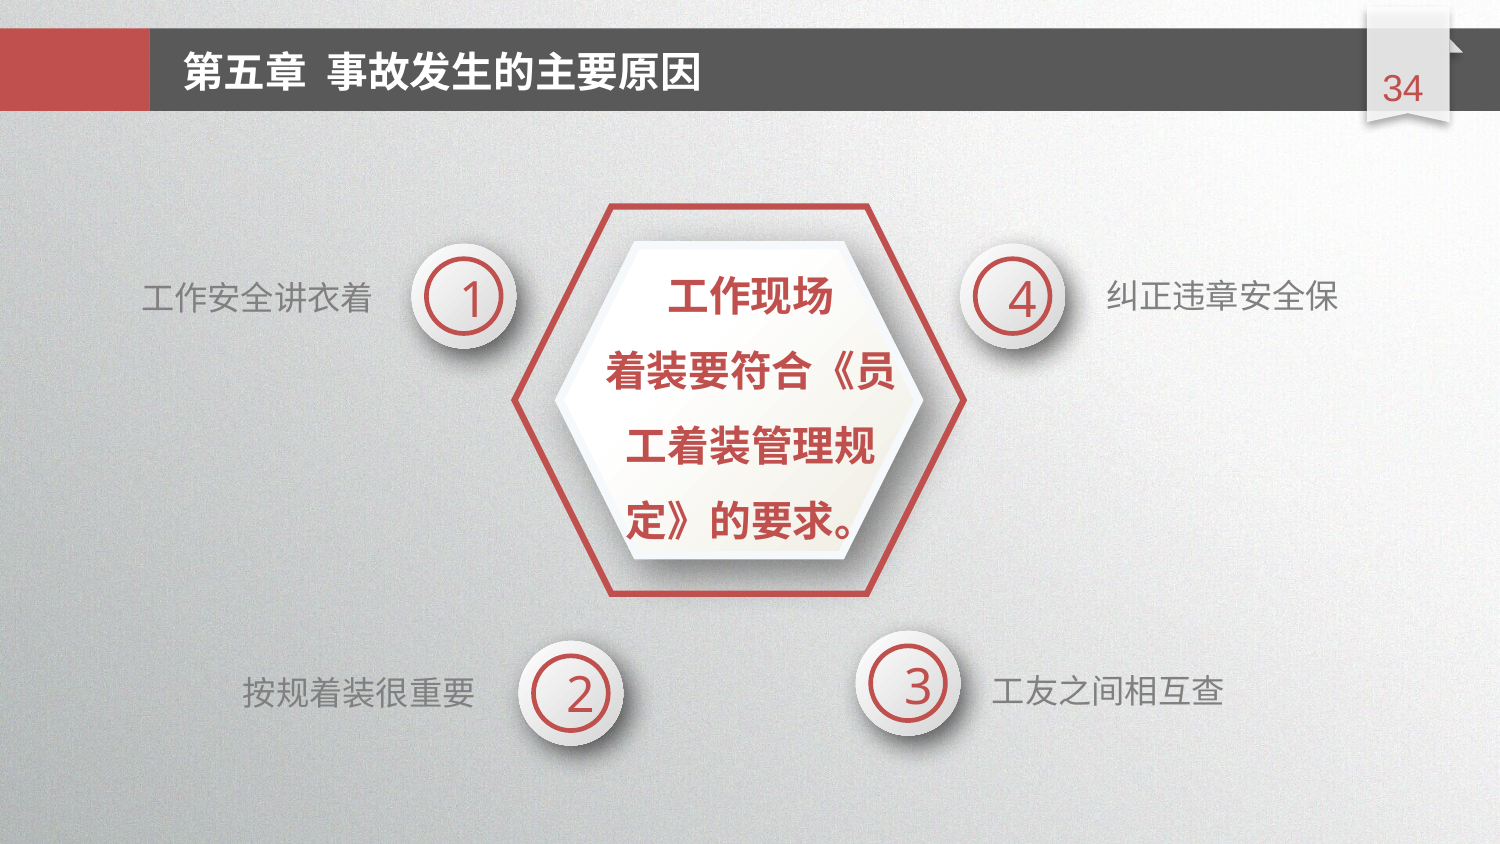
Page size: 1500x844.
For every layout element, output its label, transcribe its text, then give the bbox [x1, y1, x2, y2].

text_box 按规着装很重要 [227, 665, 491, 720]
text_box 纠正违章安全保 [1091, 268, 1354, 323]
text_box 第五章 事故发生的主要原因 [167, 38, 735, 104]
text_box 工友之间相互查 [980, 663, 1240, 718]
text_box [960, 243, 1065, 349]
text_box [518, 640, 624, 746]
picture [0, 111, 1500, 844]
text_box 工作安全讲衣着 [126, 270, 389, 325]
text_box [514, 206, 964, 594]
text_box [855, 630, 961, 736]
picture [0, 0, 1500, 28]
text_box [411, 243, 517, 349]
